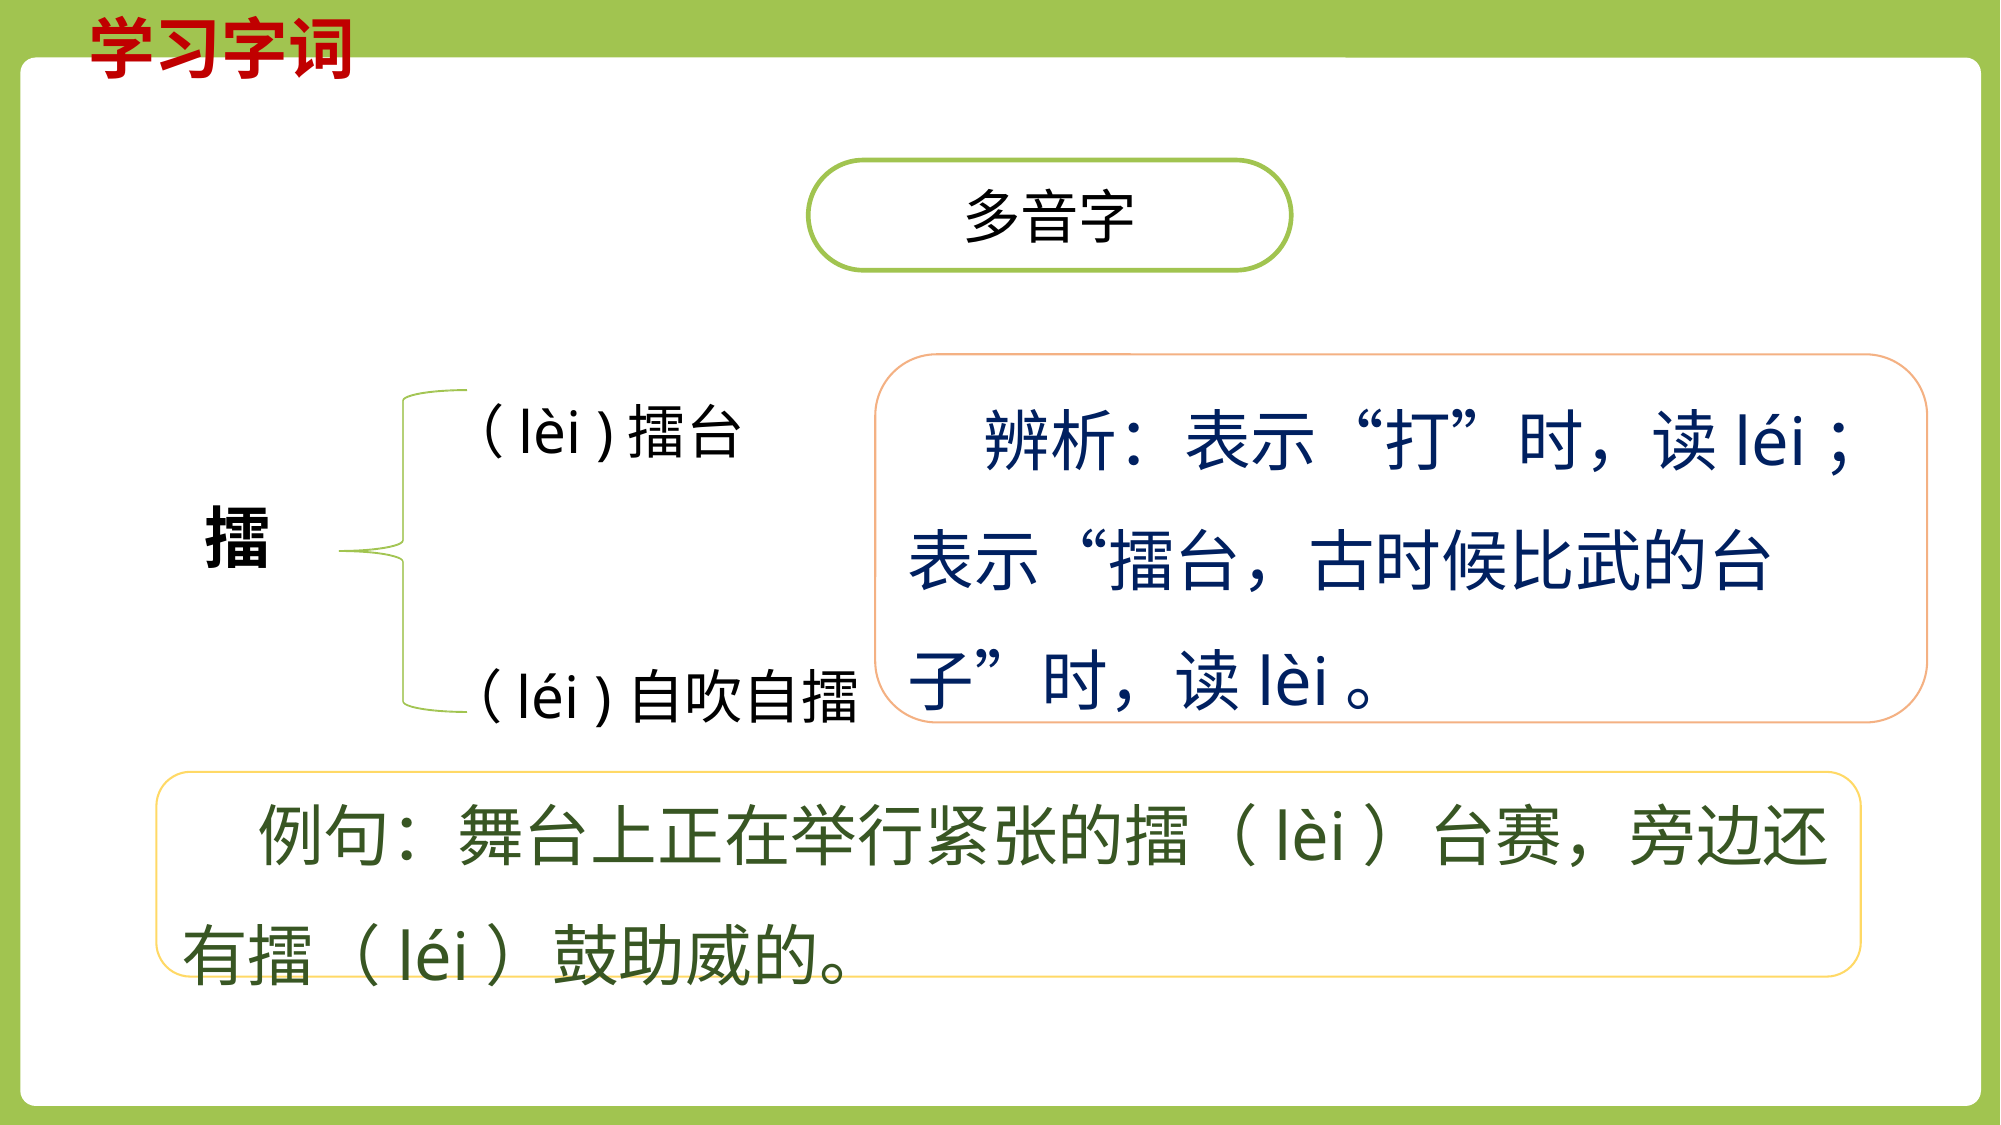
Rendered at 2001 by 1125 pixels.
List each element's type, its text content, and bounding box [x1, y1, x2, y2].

text_box 辨析：表示“打”时，读léi；表示“擂台，古时候比武的台子”时，读lèi。 [874, 353, 1929, 724]
text_box （lèi )擂台 [431, 387, 880, 473]
text_box （léi )自吹自擂 [402, 653, 953, 738]
text_box 擂 [189, 488, 333, 583]
text_box 例句：舞台上正在举行紧张的擂（lèi）台赛，旁边还有擂（léi）鼓助威的。 [155, 770, 1862, 978]
text_box 多音字 [807, 159, 1293, 272]
text_box [338, 389, 467, 713]
text_box 学习字词 [73, 0, 450, 95]
